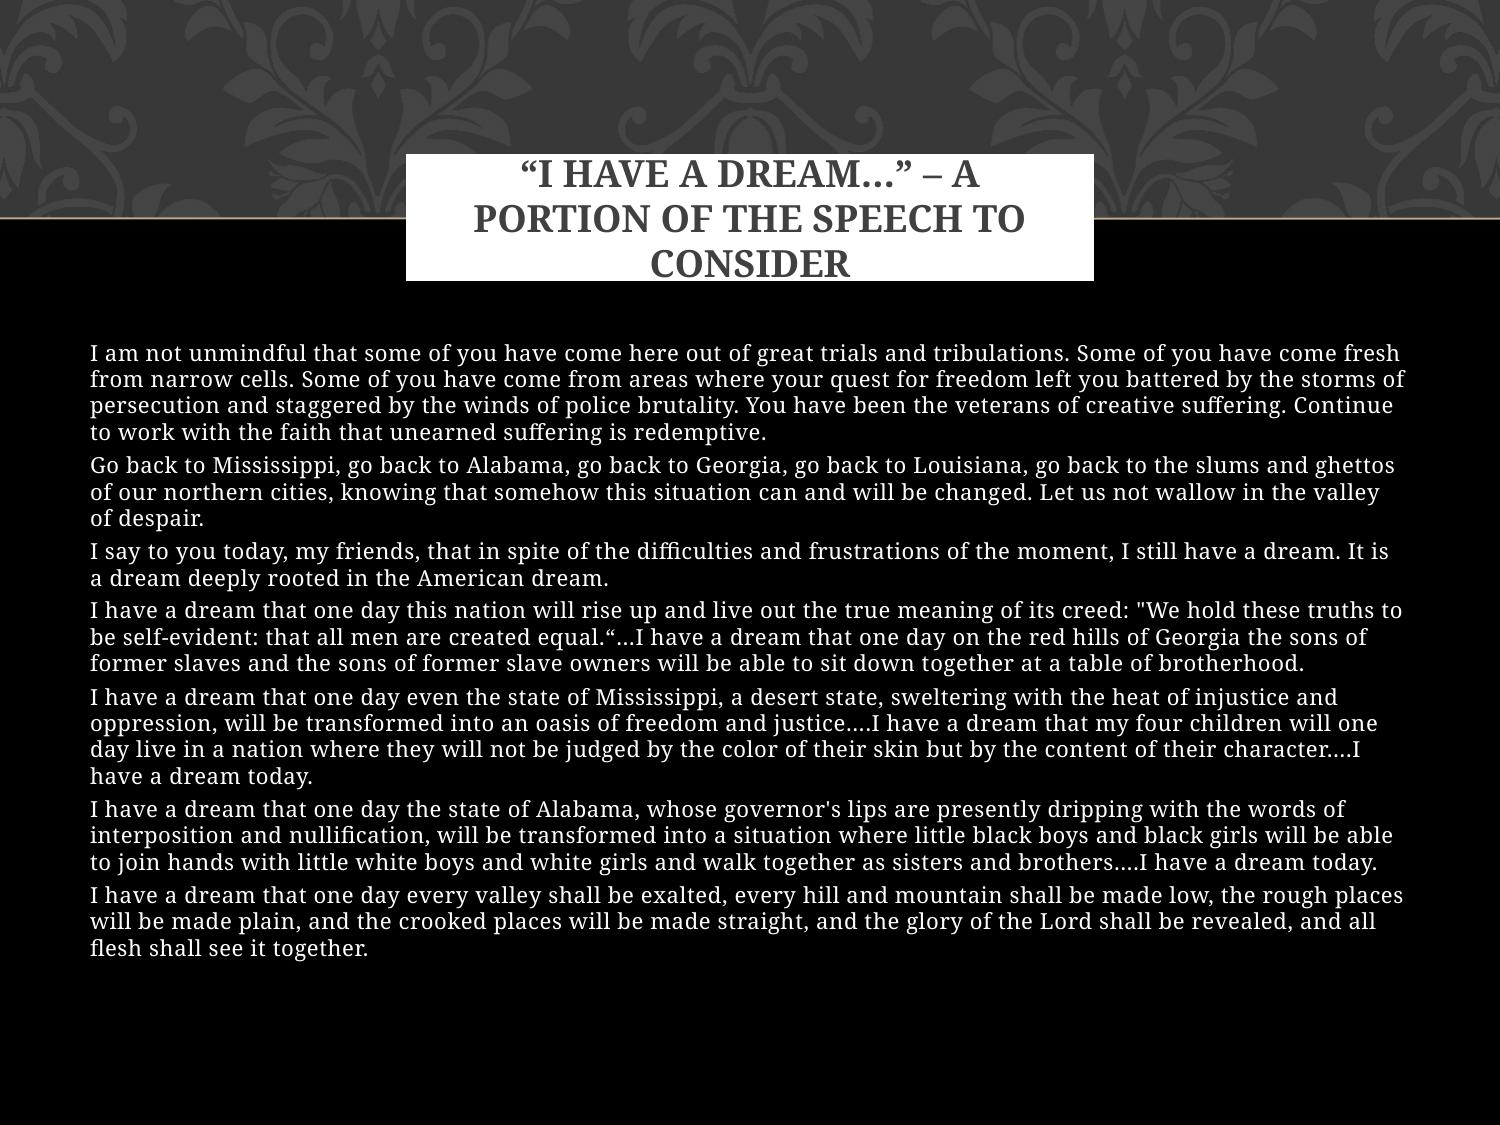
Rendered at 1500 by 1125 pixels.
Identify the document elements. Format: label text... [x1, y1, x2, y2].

list I am not unmindful that some of you have come here out of great trials and tribulations. Some of you have come fresh from narrow cells. Some of you have come from areas where your quest for freedom left you battered by the storms of persecution and staggered by the winds of police brutality. You have been the veterans of creative suffering. Continue to work with the faith that unearned suffering is redemptive. Go back to Mississippi, go back to Alabama, go back to Georgia, go back to Louisiana, go back to the slums and ghettos of our northern cities, knowing that somehow this situation can and will be changed. Let us not wallow in the valley of despair. I say to you today, my friends, that in spite of the difficulties and frustrations of the moment, I still have a dream. It is a dream deeply rooted in the American dream. I have a dream that one day this nation will rise up and live out the true meaning of its creed: "We hold these truths to be self-evident: that all men are created equal.“…I have a dream that one day on the red hills of Georgia the sons of former slaves and the sons of former slave owners will be able to sit down together at a table of brotherhood. I have a dream that one day even the state of Mississippi, a desert state, sweltering with the heat of injustice and oppression, will be transformed into an oasis of freedom and justice….I have a dream that my four children will one day live in a nation where they will not be judged by the color of their skin but by the content of their character….I have a dream today. I have a dream that one day the state of Alabama, whose governor's lips are presently dripping with the words of interposition and nullification, will be transformed into a situation where little black boys and black girls will be able to join hands with little white boys and white girls and walk together as sisters and brothers….I have a dream today. I have a dream that one day every valley shall be exalted, every hill and mountain shall be made low, the rough places will be made plain, and the crooked places will be made straight, and the glory of the Lord shall be revealed, and all flesh shall see it together. [75, 331, 1425, 1000]
title “I Have A DREAM…” – A Portion of the Speech to consider [406, 154, 1094, 281]
